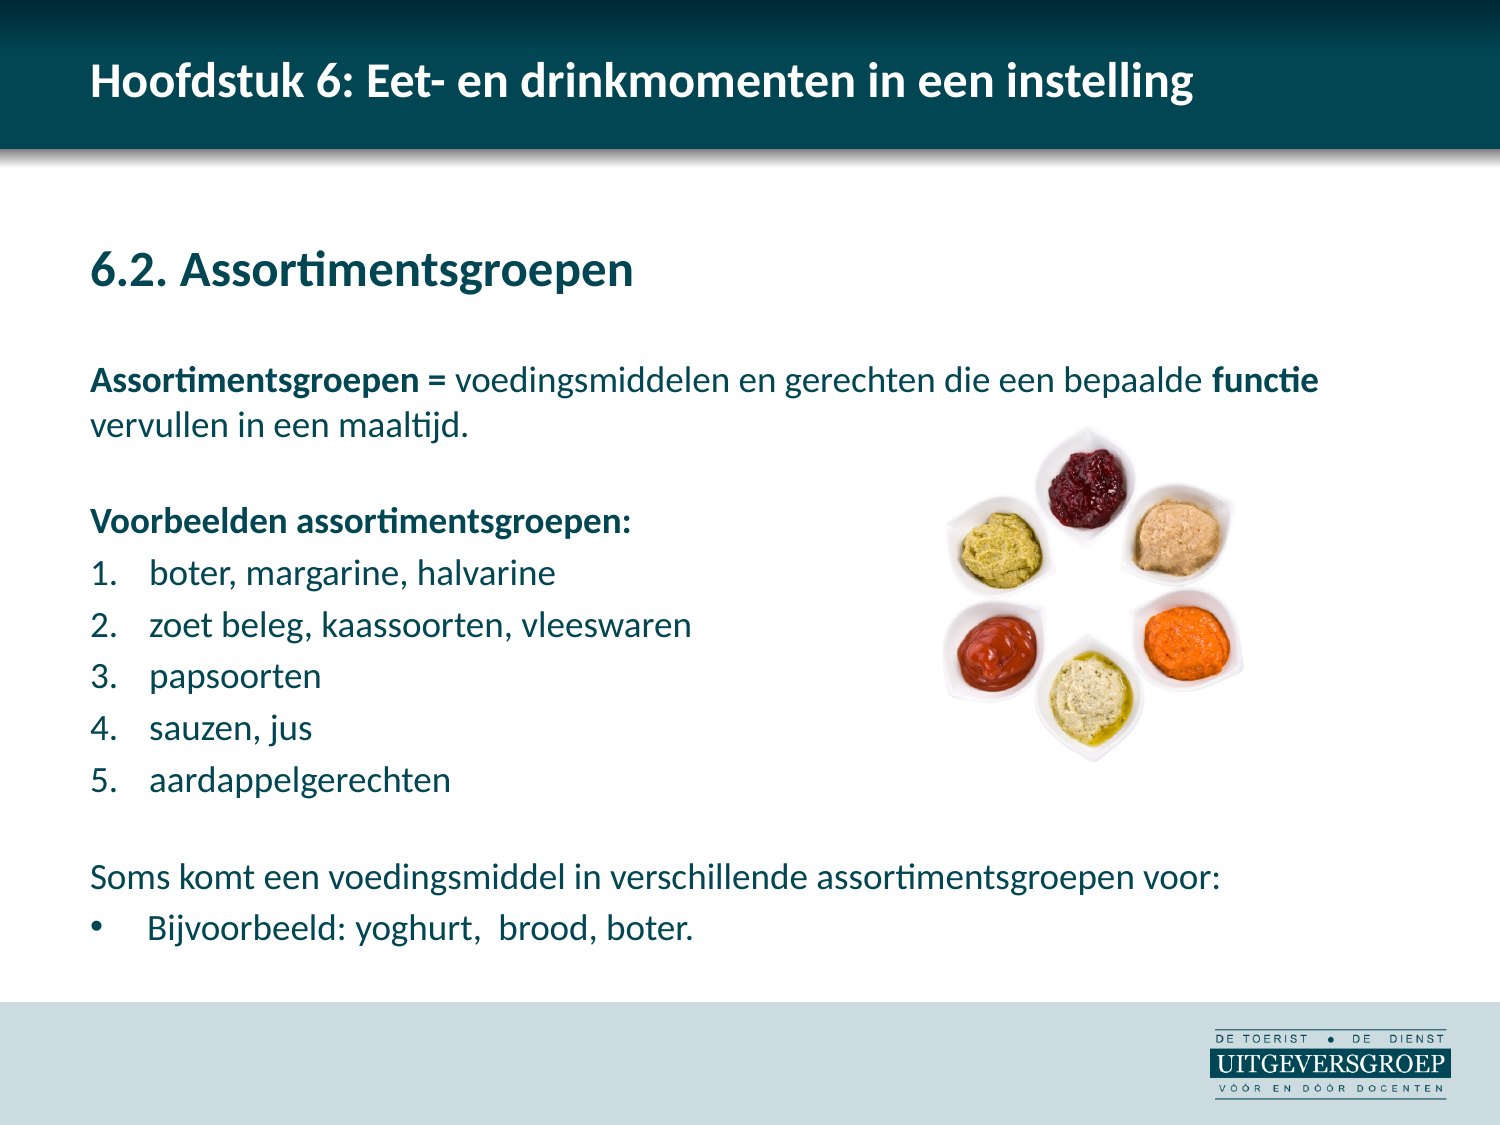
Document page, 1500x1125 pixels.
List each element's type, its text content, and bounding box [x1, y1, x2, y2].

picture [915, 419, 1255, 763]
picture [1210, 1021, 1451, 1106]
title Hoofdstuk 6: Eet- en drinkmomenten in een instelling [75, 0, 1425, 172]
list 6.2. Assortimentsgroepen Assortimentsgroepen = voedingsmiddelen en gerechten die een bepaalde functie vervullen in een maaltijd. Voorbeelden assortimentsgroepen: 1. boter, margarine, halvarine 2. zoet beleg, kaassoorten, vleeswaren 3. papsoorten 4. sauzen, jus 5. aardappelgerechten Soms komt een voedingsmiddel in verschillende assortimentsgroepen voor: Bijvoorbeeld: yoghurt, brood, boter. [75, 221, 1425, 965]
